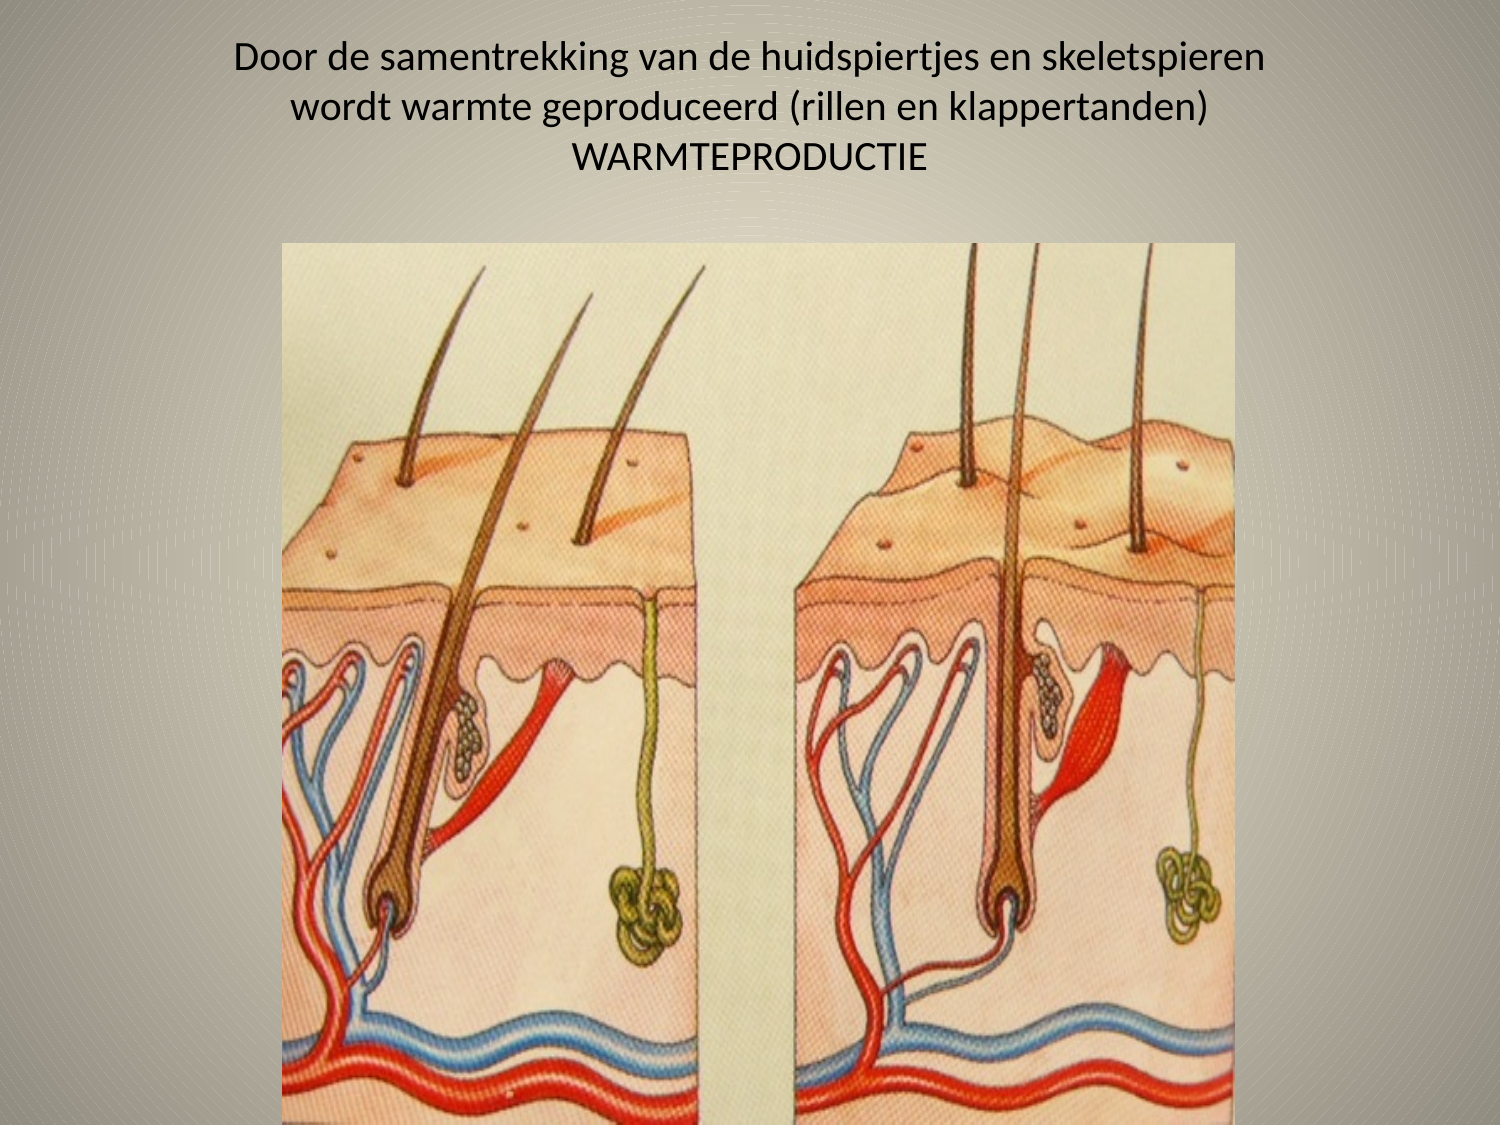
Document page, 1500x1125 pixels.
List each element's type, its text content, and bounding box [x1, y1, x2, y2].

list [282, 243, 1235, 1125]
title Door de samentrekking van de huidspiertjes en skeletspieren wordt warmte geproduceerd (rillen en klappertanden) WARMTEPRODUCTIE [187, 0, 1313, 209]
